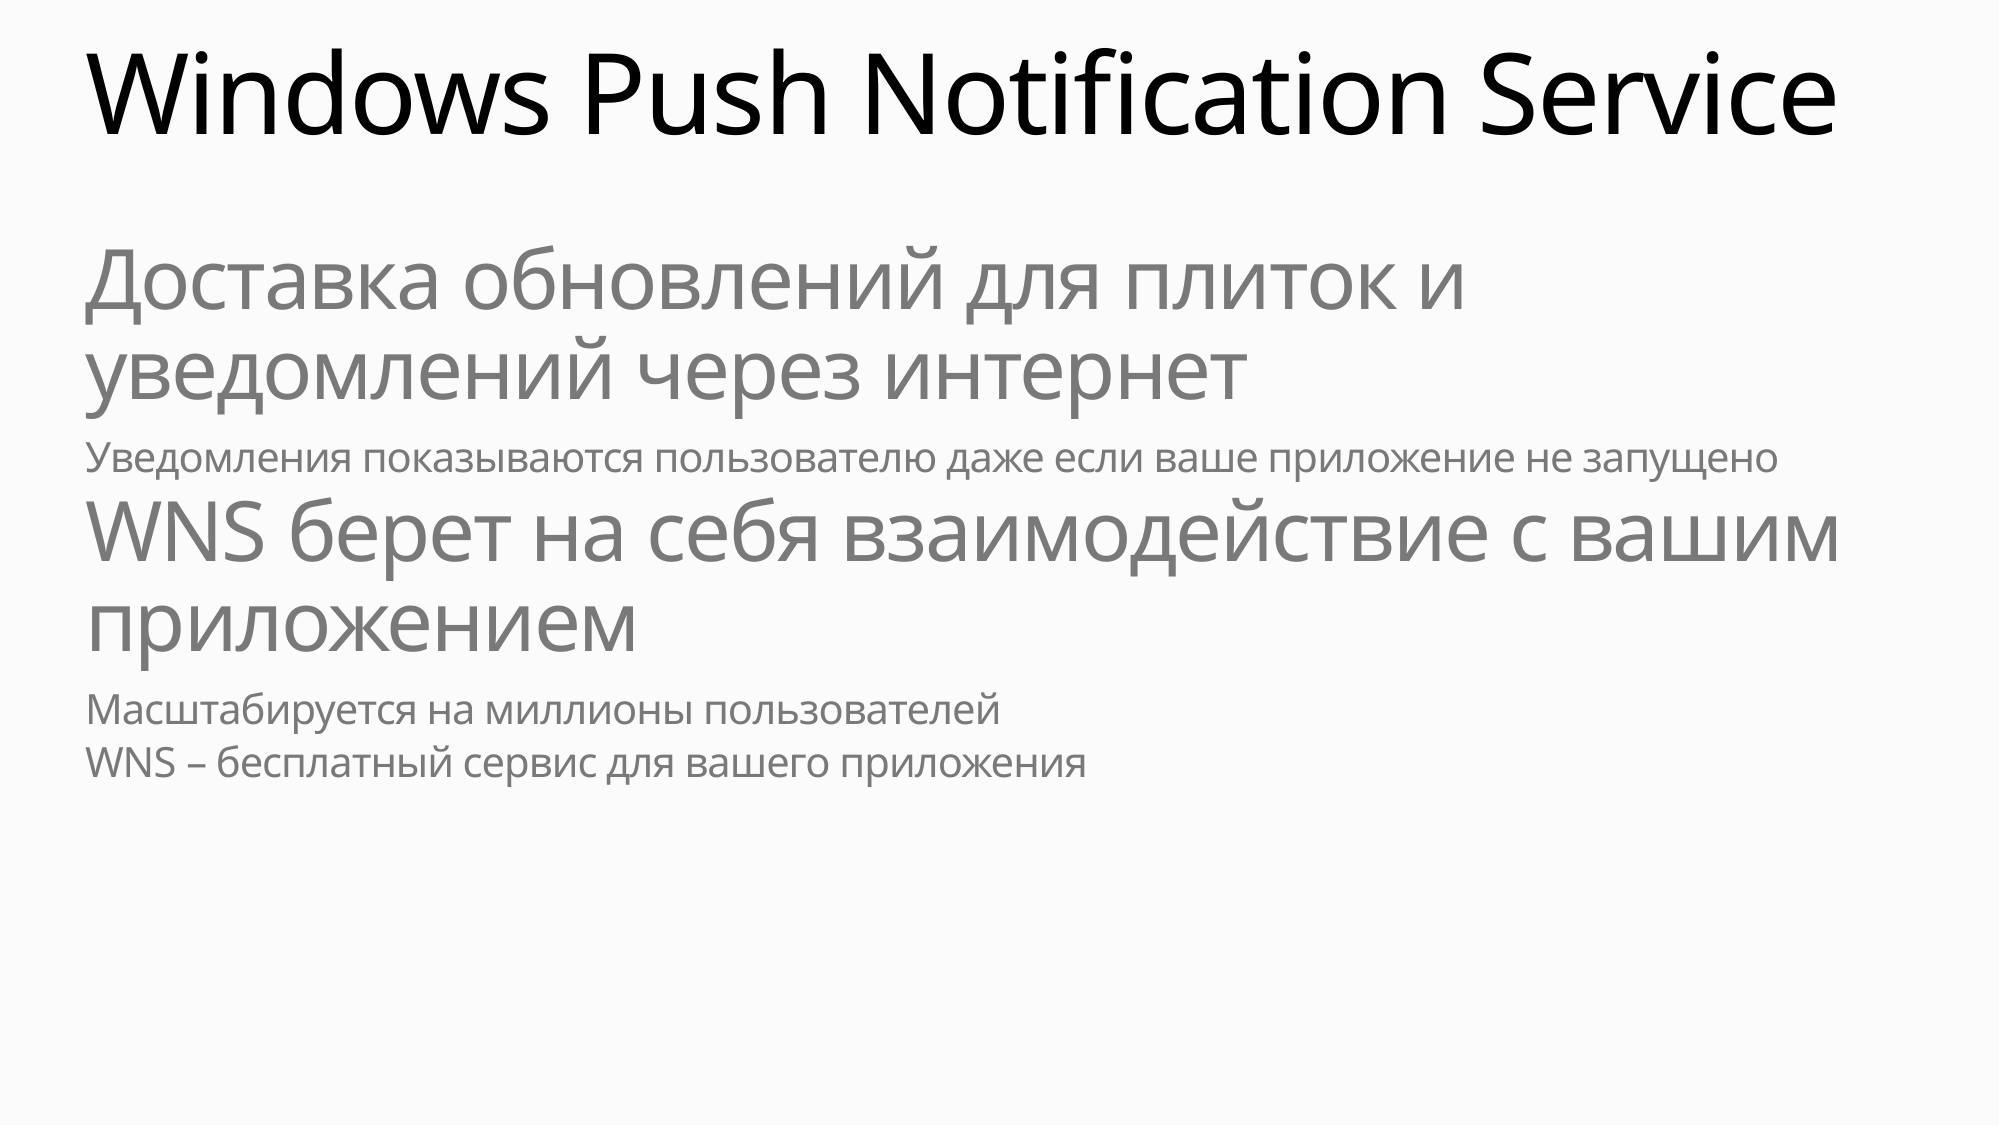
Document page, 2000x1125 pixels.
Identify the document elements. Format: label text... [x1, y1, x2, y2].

list Доставка обновлений для плиток и уведомлений через интернет Уведомления показываются пользователю даже если ваше приложение не запущено WNS берет на себя взаимодействие с вашим приложением Масштабируется на миллионы пользователей WNS – бесплатный сервис для вашего приложения [85, 237, 1914, 892]
title Windows Push Notification Service [85, 37, 1914, 161]
